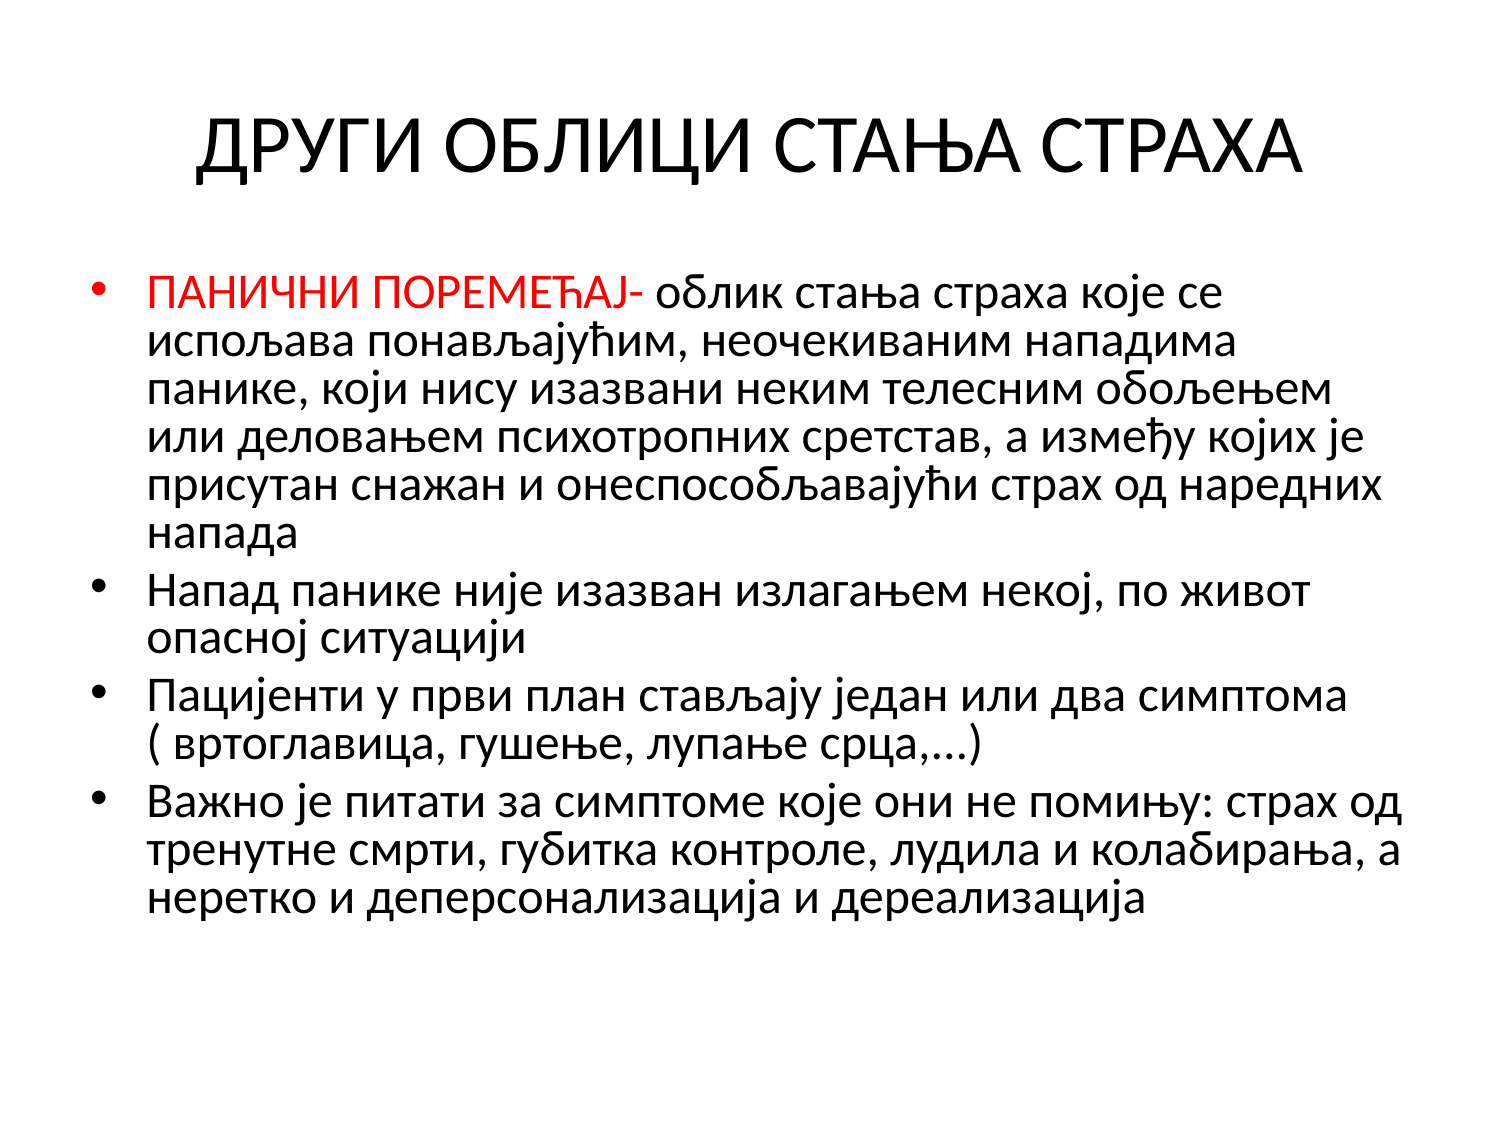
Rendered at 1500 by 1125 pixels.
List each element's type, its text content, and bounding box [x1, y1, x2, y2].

list ПАНИЧНИ ПОРЕМЕЋАЈ- облик стања страха које се испољава понављајућим, неочекиваним нападима панике, који нису изазвани неким телесним обољењем или деловањем психотропних сретстав, а између којих је присутан снажан и онеспособљавајући страх од наредних напада Напад панике није изазван излагањем некој, по живот опасној ситуацији Пацијенти у први план стављају један или два симптома ( вртоглавица, гушење, лупање срца,...) Важно је питати за симптоме које они не помињу: страх од тренутне смрти, губитка контроле, лудила и колабирања, а неретко и деперсонализација и дереализација [75, 262, 1425, 1005]
title ДРУГИ ОБЛИЦИ СТАЊА СТРАХА [75, 45, 1425, 233]
